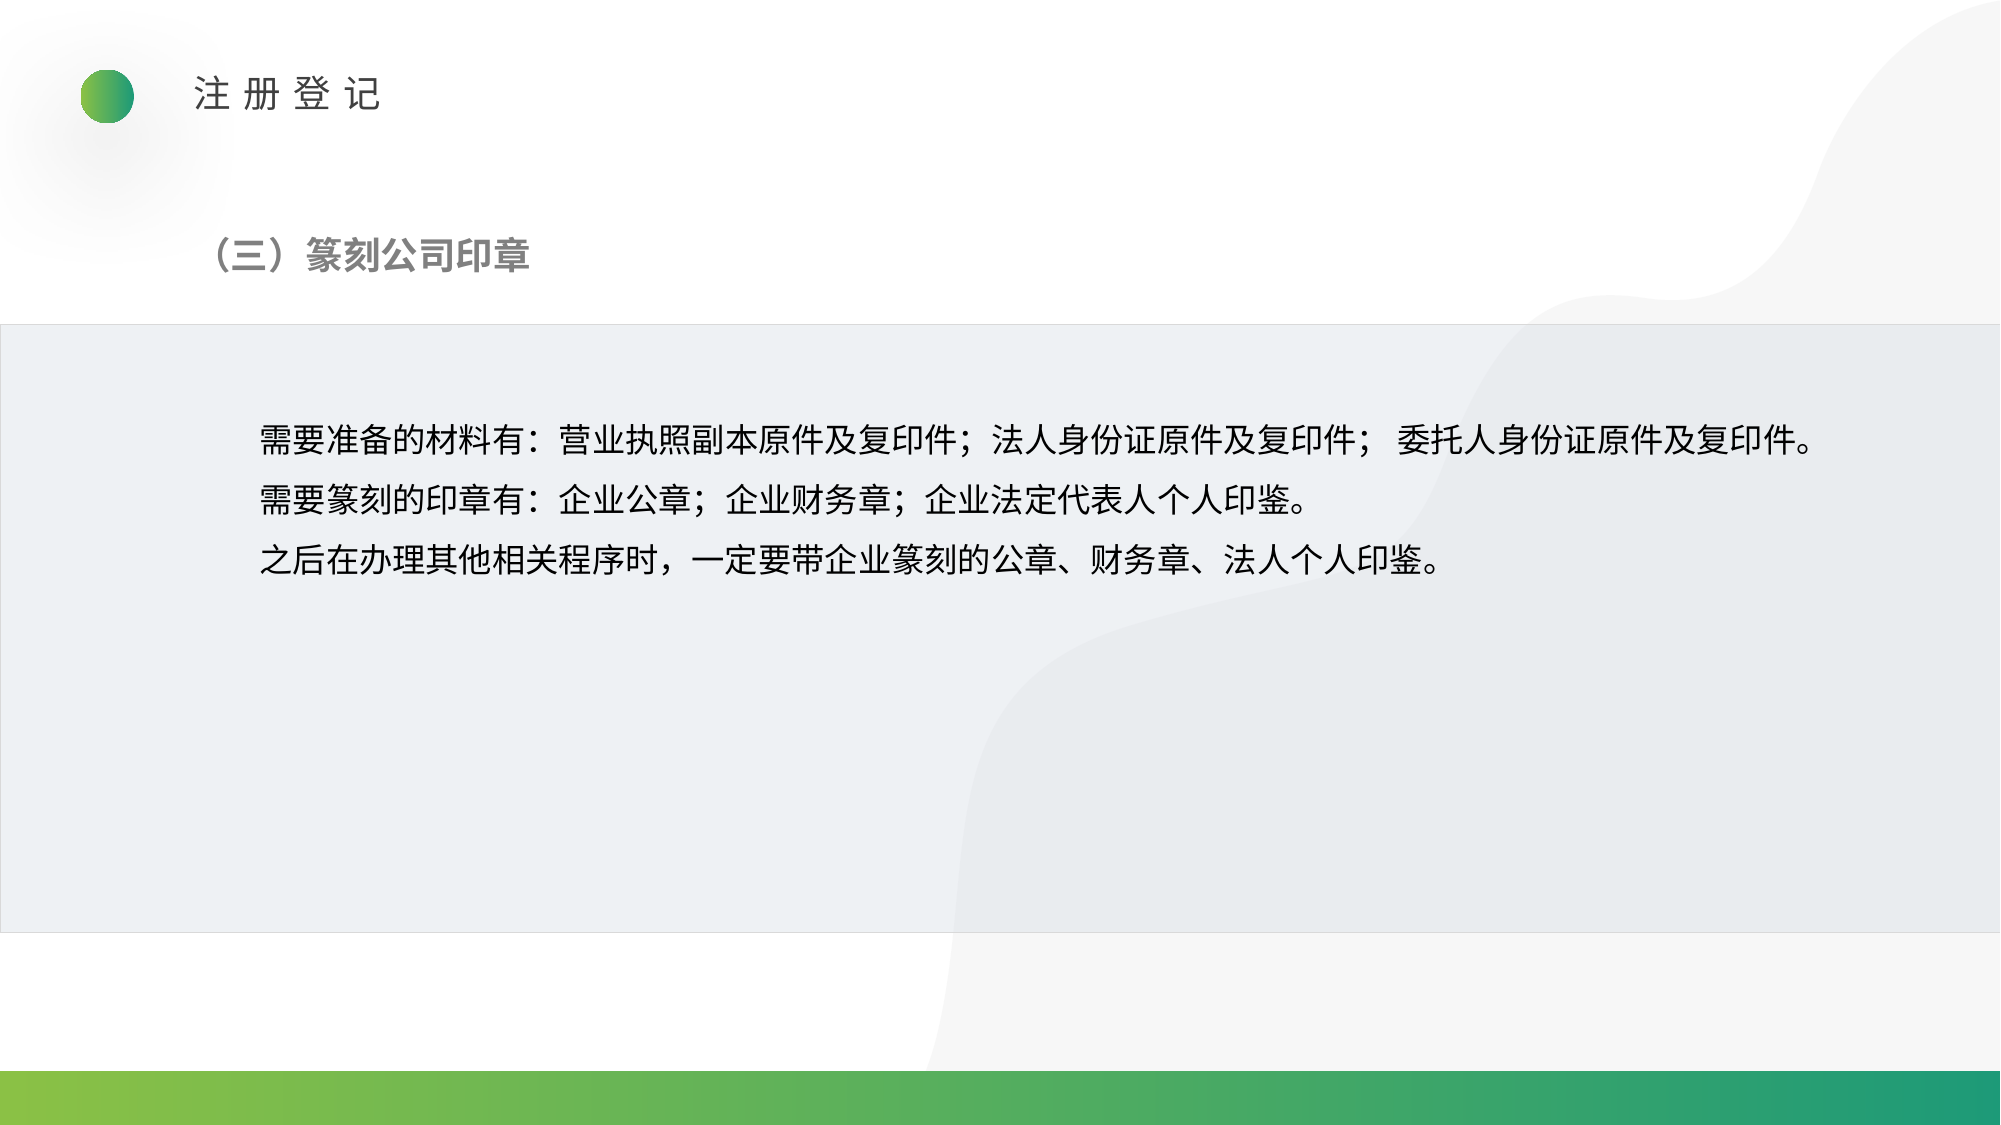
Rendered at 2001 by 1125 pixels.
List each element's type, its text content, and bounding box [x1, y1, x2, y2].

text_box 需要准备的材料有：营业执照副本原件及复印件；法人身份证原件及复印件； 委托人身份证原件及复印件。 需要篆刻的印章有：企业公章；企业财务章；企业法定代表人个人印鉴。 之后在办理其他相关程序时，一定要带企业篆刻的公章、财务章、法人个人印鉴。 [178, 392, 1822, 587]
text_box （三）篆刻公司印章 [178, 224, 687, 284]
text_box [0, 323, 2000, 933]
text_box 注册登记 [178, 62, 749, 123]
